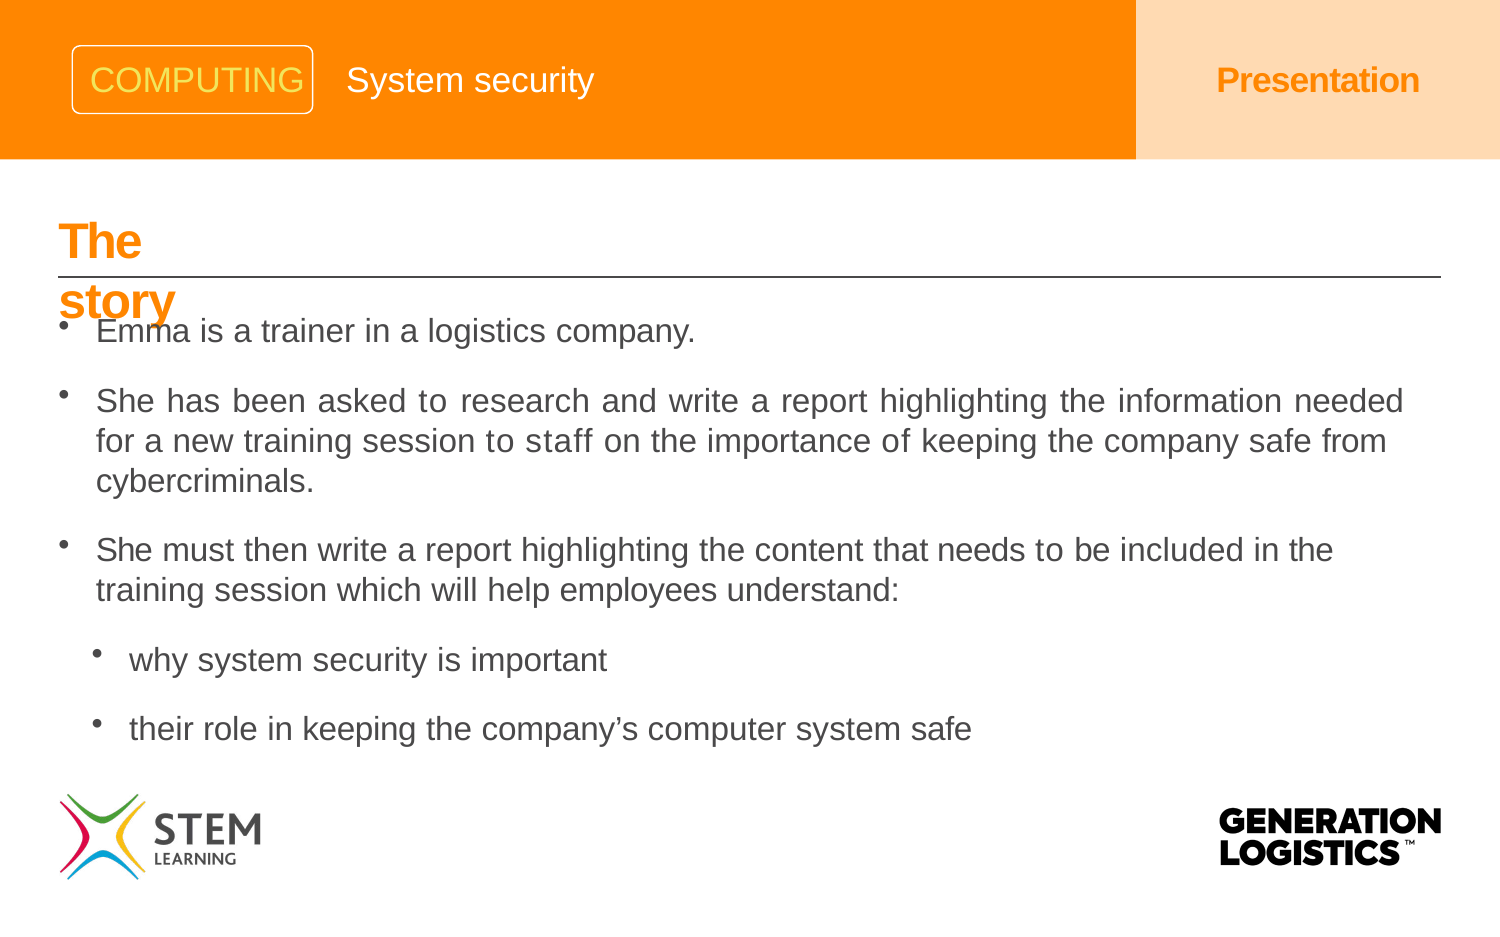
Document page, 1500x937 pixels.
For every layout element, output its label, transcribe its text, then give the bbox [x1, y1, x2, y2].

title System security [344, 55, 605, 214]
text_box Presentation [1214, 55, 1423, 100]
picture [59, 793, 261, 880]
text_box The story [56, 205, 272, 307]
text_box [72, 45, 313, 114]
picture [1219, 807, 1441, 866]
text_box Emma is a trainer in a logistics company. She has been asked to research and write a report highlighting the information needed for a new training session to staff on the importance of keeping the company safe from cybercriminals. She must then write a report highlighting the content that needs to be included in the training session which will help employees understand: why system security is important their role in keeping the company’s computer system safe [56, 307, 1417, 748]
